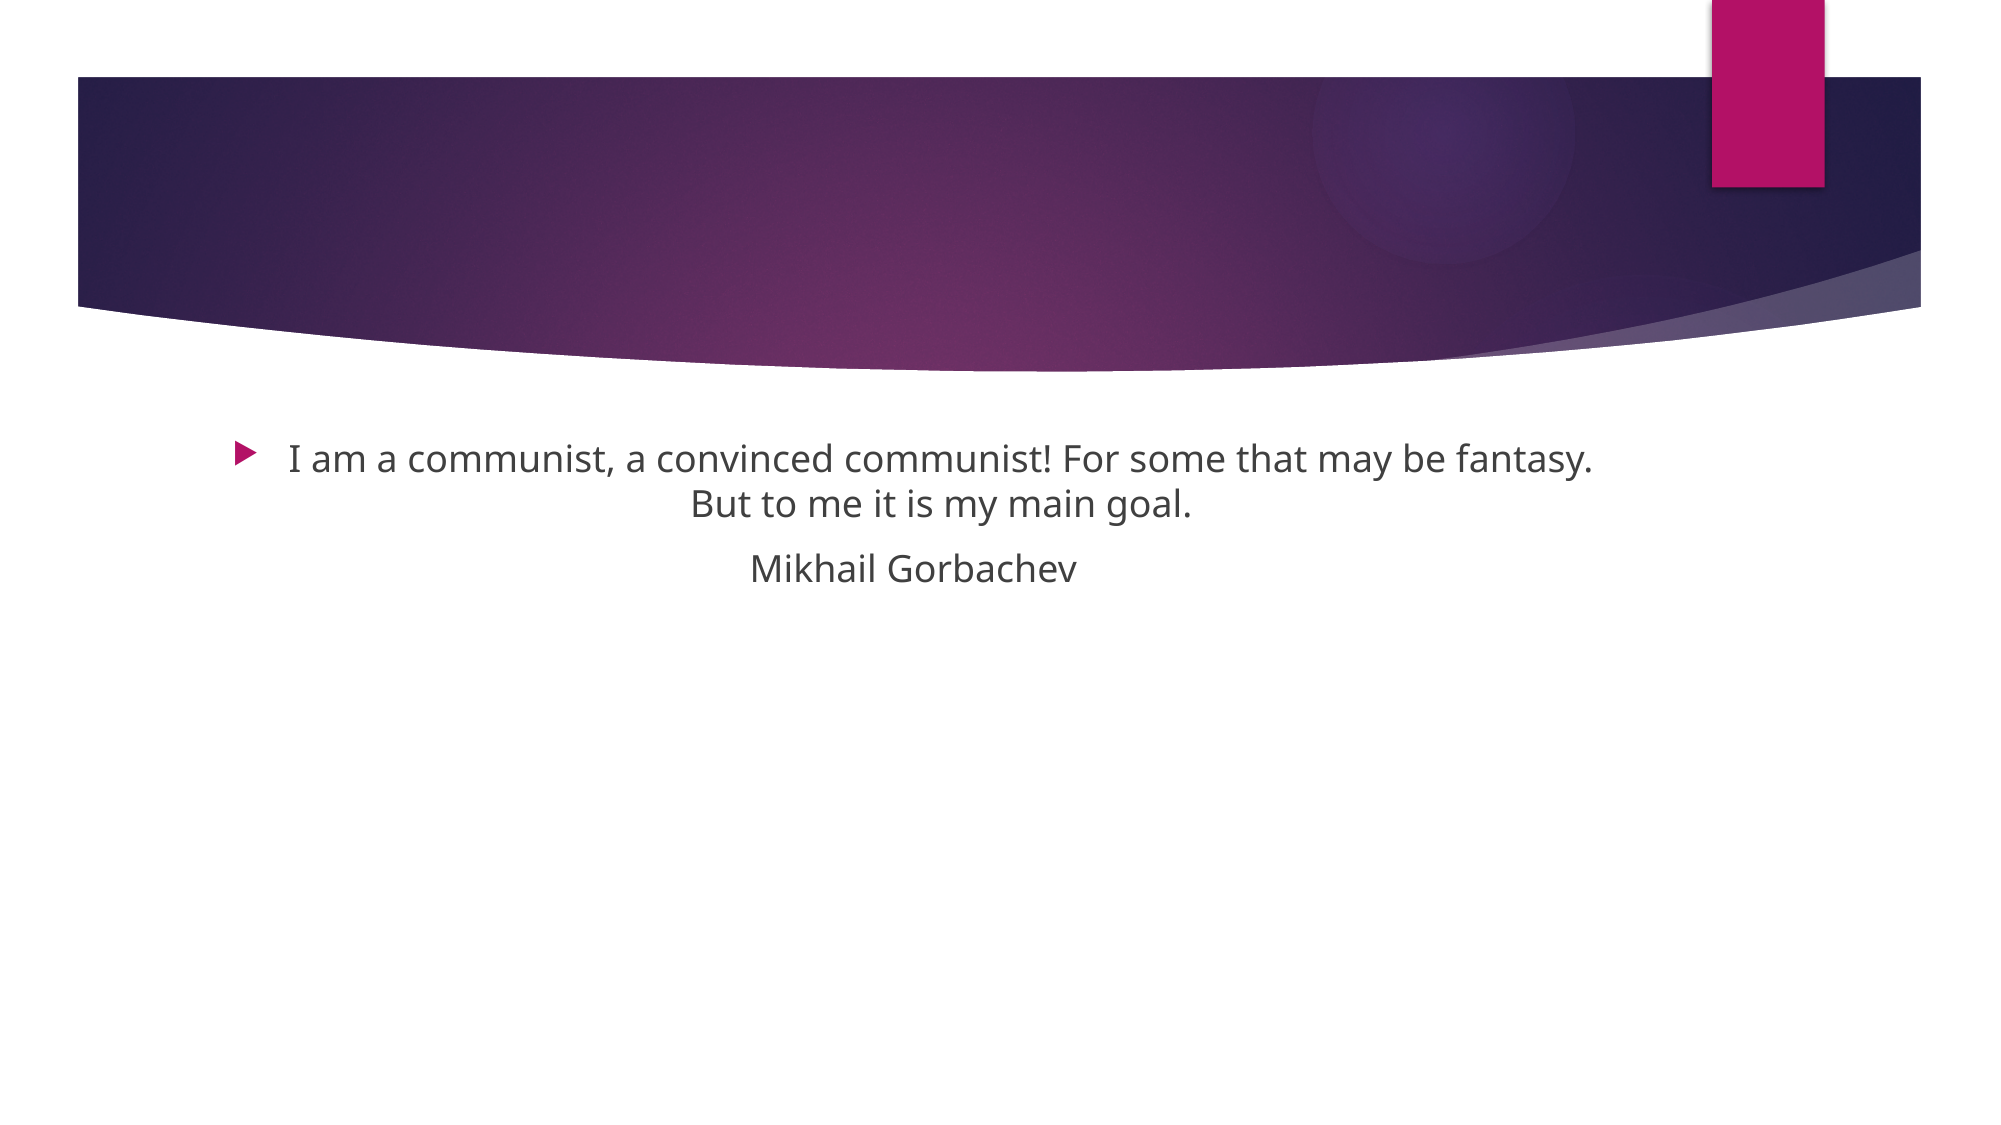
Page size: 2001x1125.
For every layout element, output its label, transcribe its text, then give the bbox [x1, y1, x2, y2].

list I am a communist, a convinced communist! For some that may be fantasy. But to me it is my main goal. Mikhail Gorbachev [189, 427, 1638, 988]
